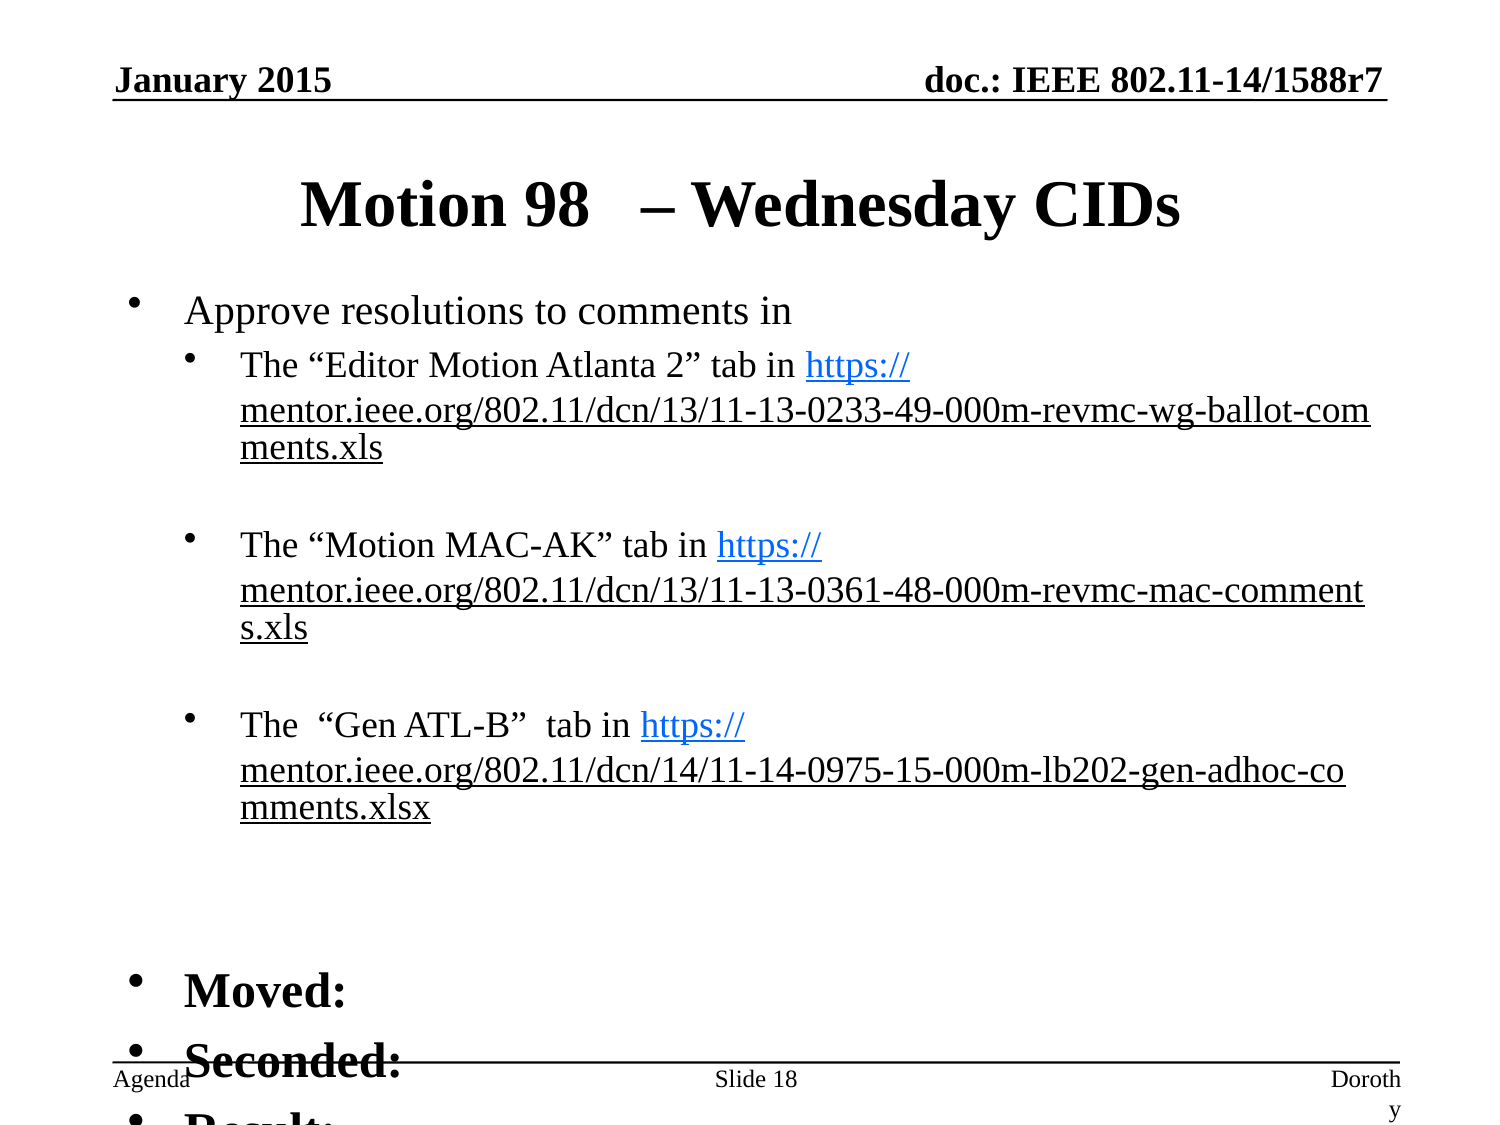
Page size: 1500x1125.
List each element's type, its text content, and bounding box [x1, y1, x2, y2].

list Approve resolutions to comments in The “Editor Motion Atlanta 2” tab in https://mentor.ieee.org/802.11/dcn/13/11-13-0233-49-000m-revmc-wg-ballot-comments.xls The “Motion MAC-AK” tab in https://mentor.ieee.org/802.11/dcn/13/11-13-0361-48-000m-revmc-mac-comments.xls The “Gen ATL-B” tab in https://mentor.ieee.org/802.11/dcn/14/11-14-0975-15-000m-lb202-gen-adhoc-comments.xlsx Moved: Seconded: Result: [112, 275, 1388, 850]
slide_number Slide 18 [712, 1062, 800, 1093]
title Motion 98 – Wednesday CIDs [112, 112, 1388, 275]
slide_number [114, 54, 425, 100]
footer Dorothy Stanley, Aruba Networks [1325, 1062, 1402, 1093]
